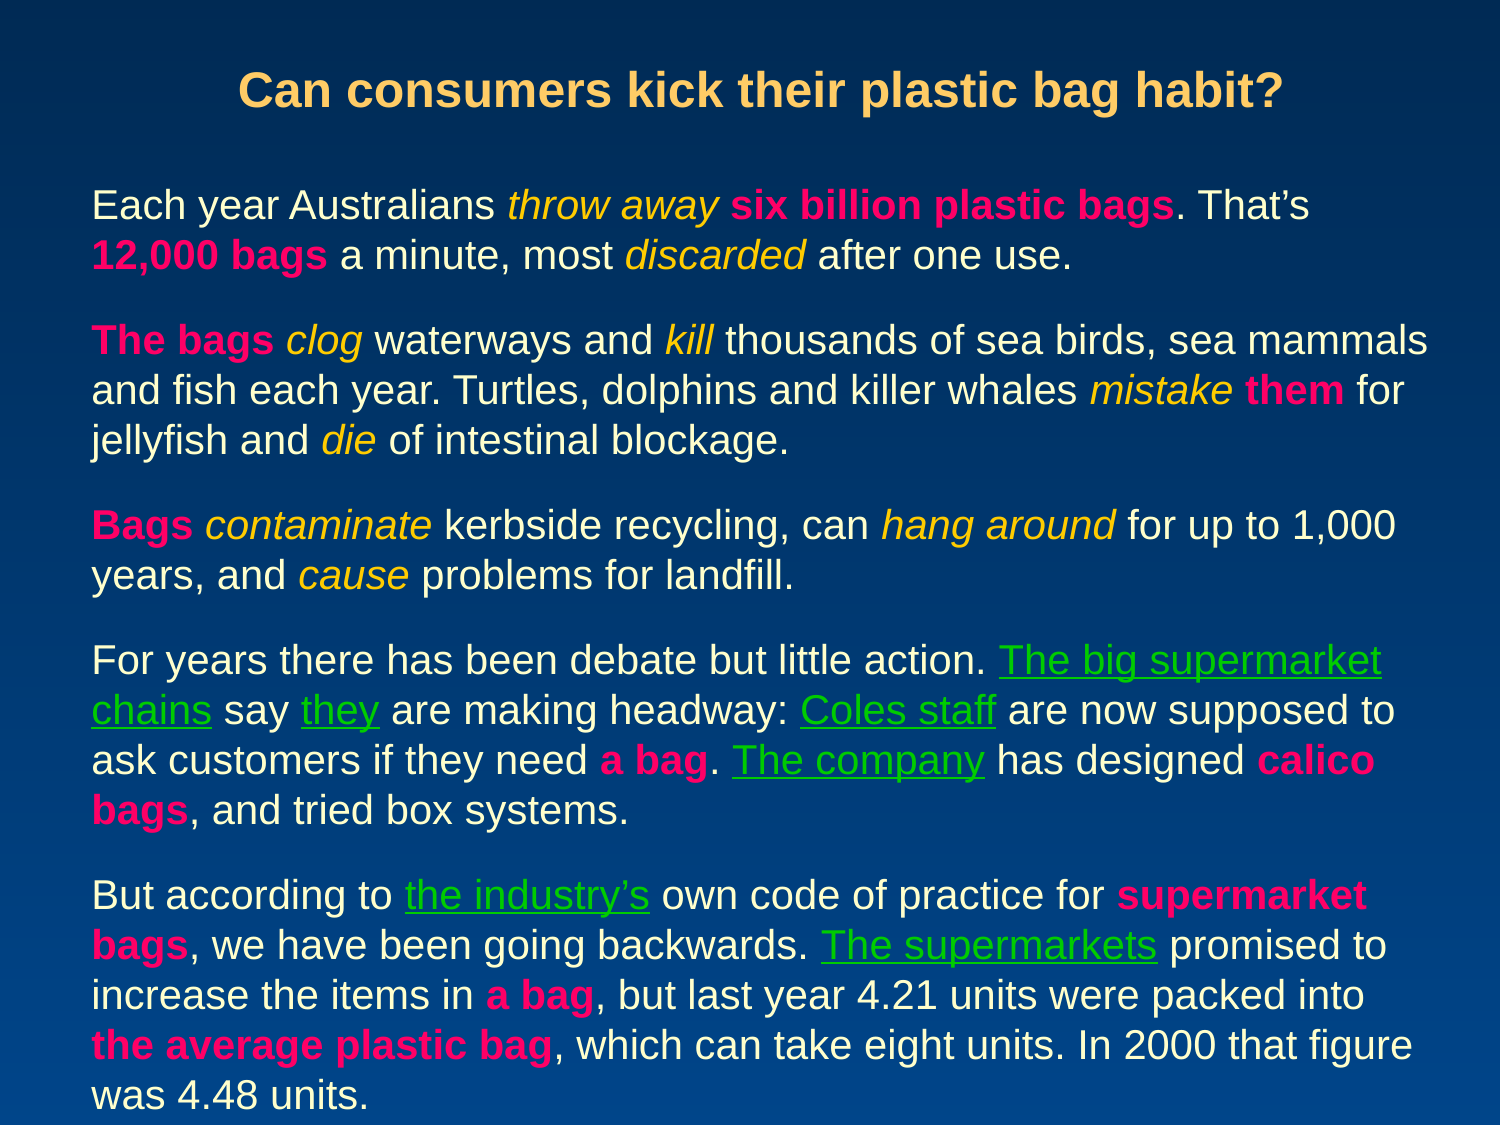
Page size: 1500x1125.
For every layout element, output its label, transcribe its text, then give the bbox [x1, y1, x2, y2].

text_box Can consumers kick their plastic bag habit? Each year Australians throw away six billion plastic bags. That’s 12,000 bags a minute, most discarded after one use. The bags clog waterways and kill thousands of sea birds, sea mammals and fish each year. Turtles, dolphins and killer whales mistake them for jellyfish and die of intestinal blockage. Bags contaminate kerbside recycling, can hang around for up to 1,000 years, and cause problems for landfill. For years there has been debate but little action. The big supermarket chains say they are making headway: Coles staff are now supposed to ask customers if they need a bag. The company has designed calico bags, and tried box systems. But according to the industry’s own code of practice for supermarket bags, we have been going backwards. The supermarkets promised to increase the items in a bag, but last year 4.21 units were packed into the average plastic bag, which can take eight units. In 2000 that figure was 4.48 units. [76, 50, 1447, 1125]
